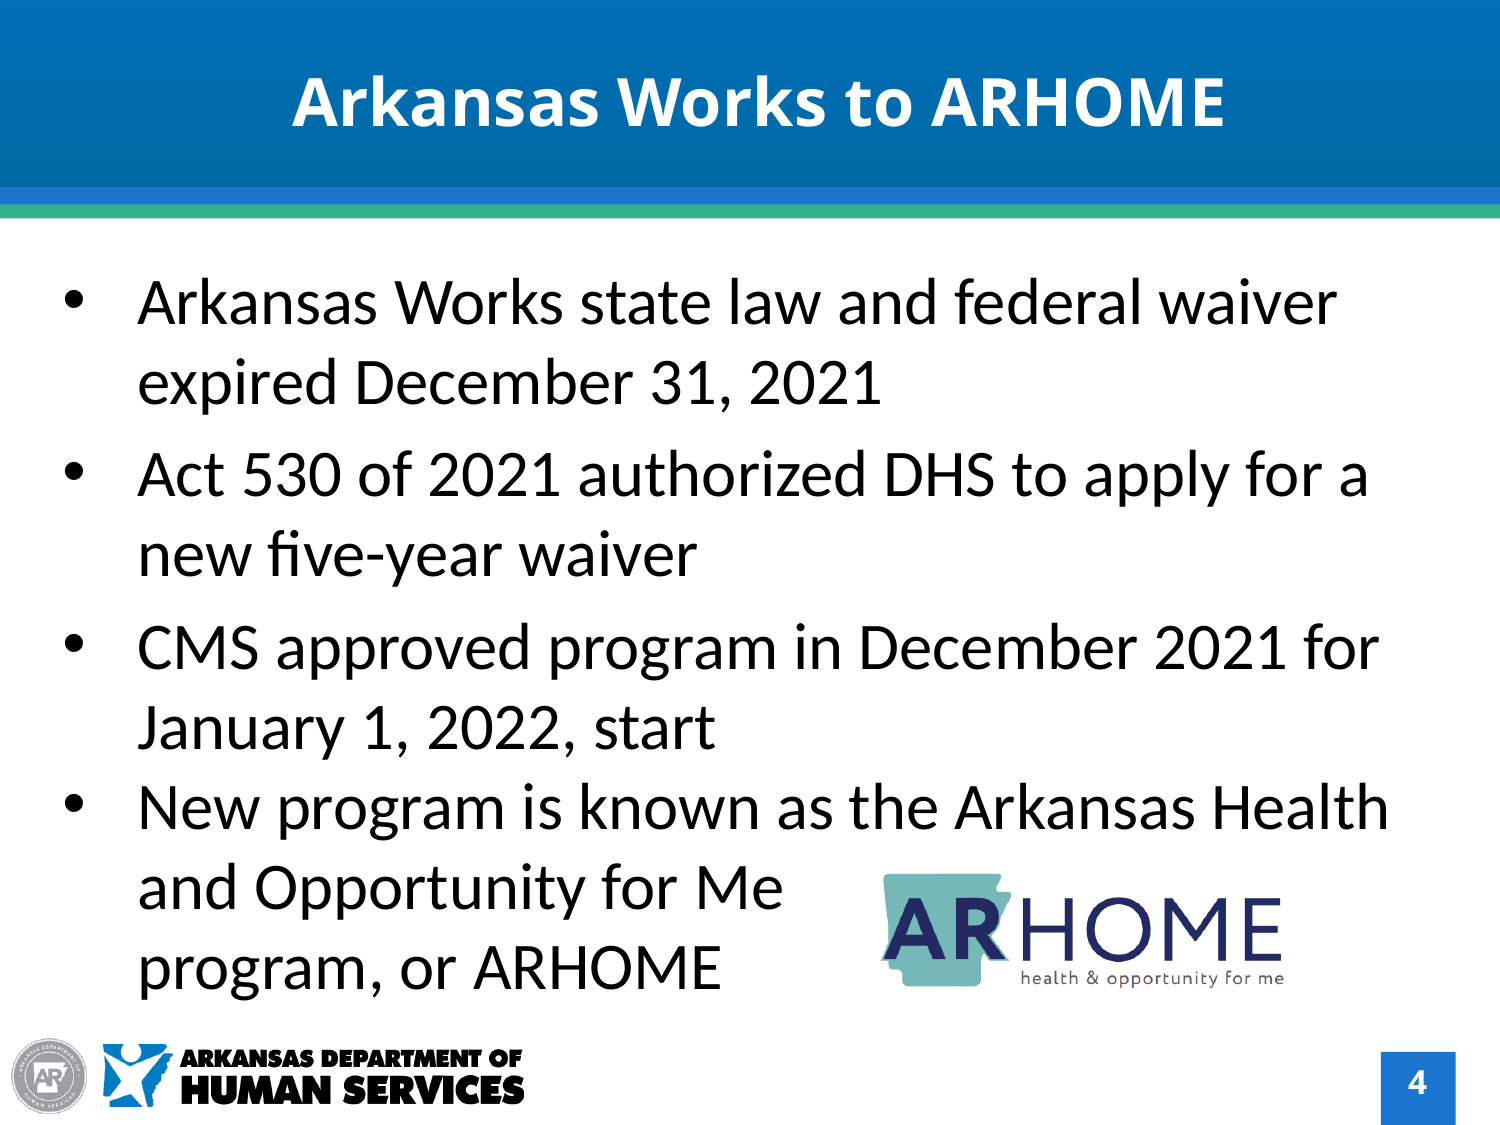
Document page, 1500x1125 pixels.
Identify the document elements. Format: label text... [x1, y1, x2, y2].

text_box Arkansas Works state law and federal waiver expired December 31, 2021 Act 530 of 2021 authorized DHS to apply for a new five-year waiver CMS approved program in December 2021 for January 1, 2022, start New program is known as the Arkansas Health and Opportunity for Me program, or ARHOME [62, 257, 1482, 1031]
picture [103, 1044, 524, 1107]
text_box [0, 0, 1500, 219]
picture [872, 866, 1291, 995]
picture [11, 1038, 87, 1114]
